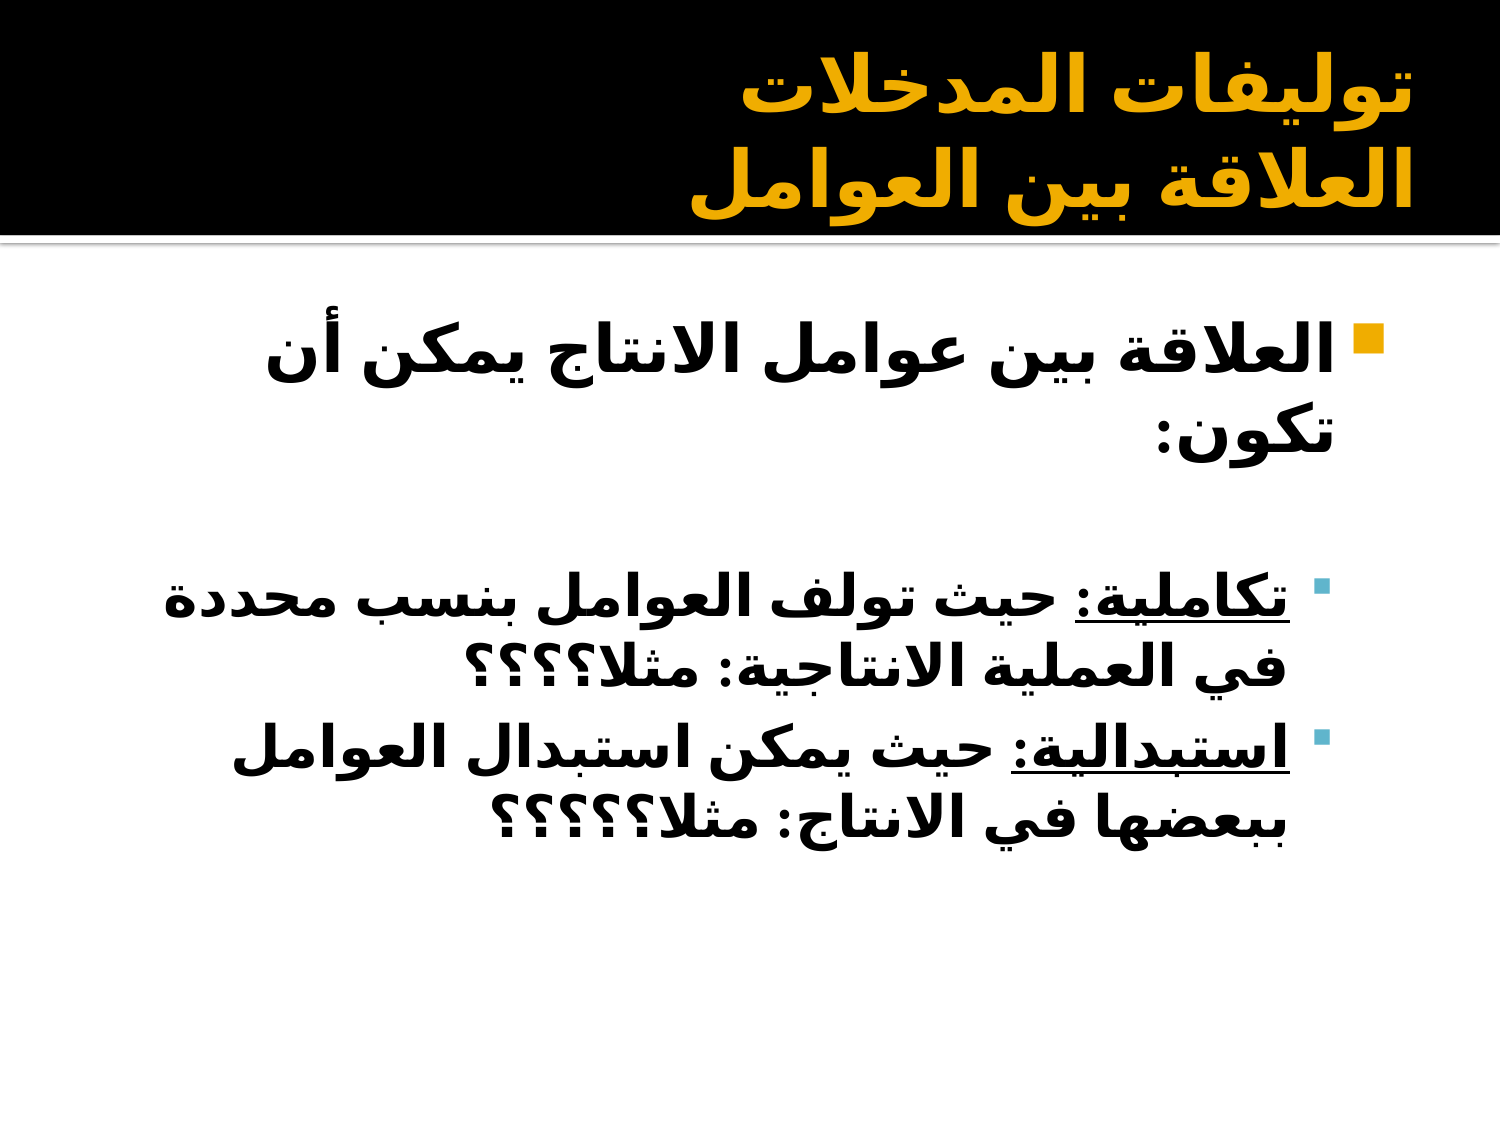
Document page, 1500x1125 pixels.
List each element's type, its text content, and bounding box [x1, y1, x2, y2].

title توليفات المدخلات العلاقة بين العوامل [75, 25, 1425, 231]
list العلاقة بين عوامل الانتاج يمكن أن تكون: تكاملية: حيث تولف العوامل بنسب محددة في العملية الانتاجية: مثلا؟؟؟؟ استبدالية: حيث يمكن استبدال العوامل ببعضها في الانتاج: مثلا؟؟؟؟؟ [75, 291, 1425, 1050]
